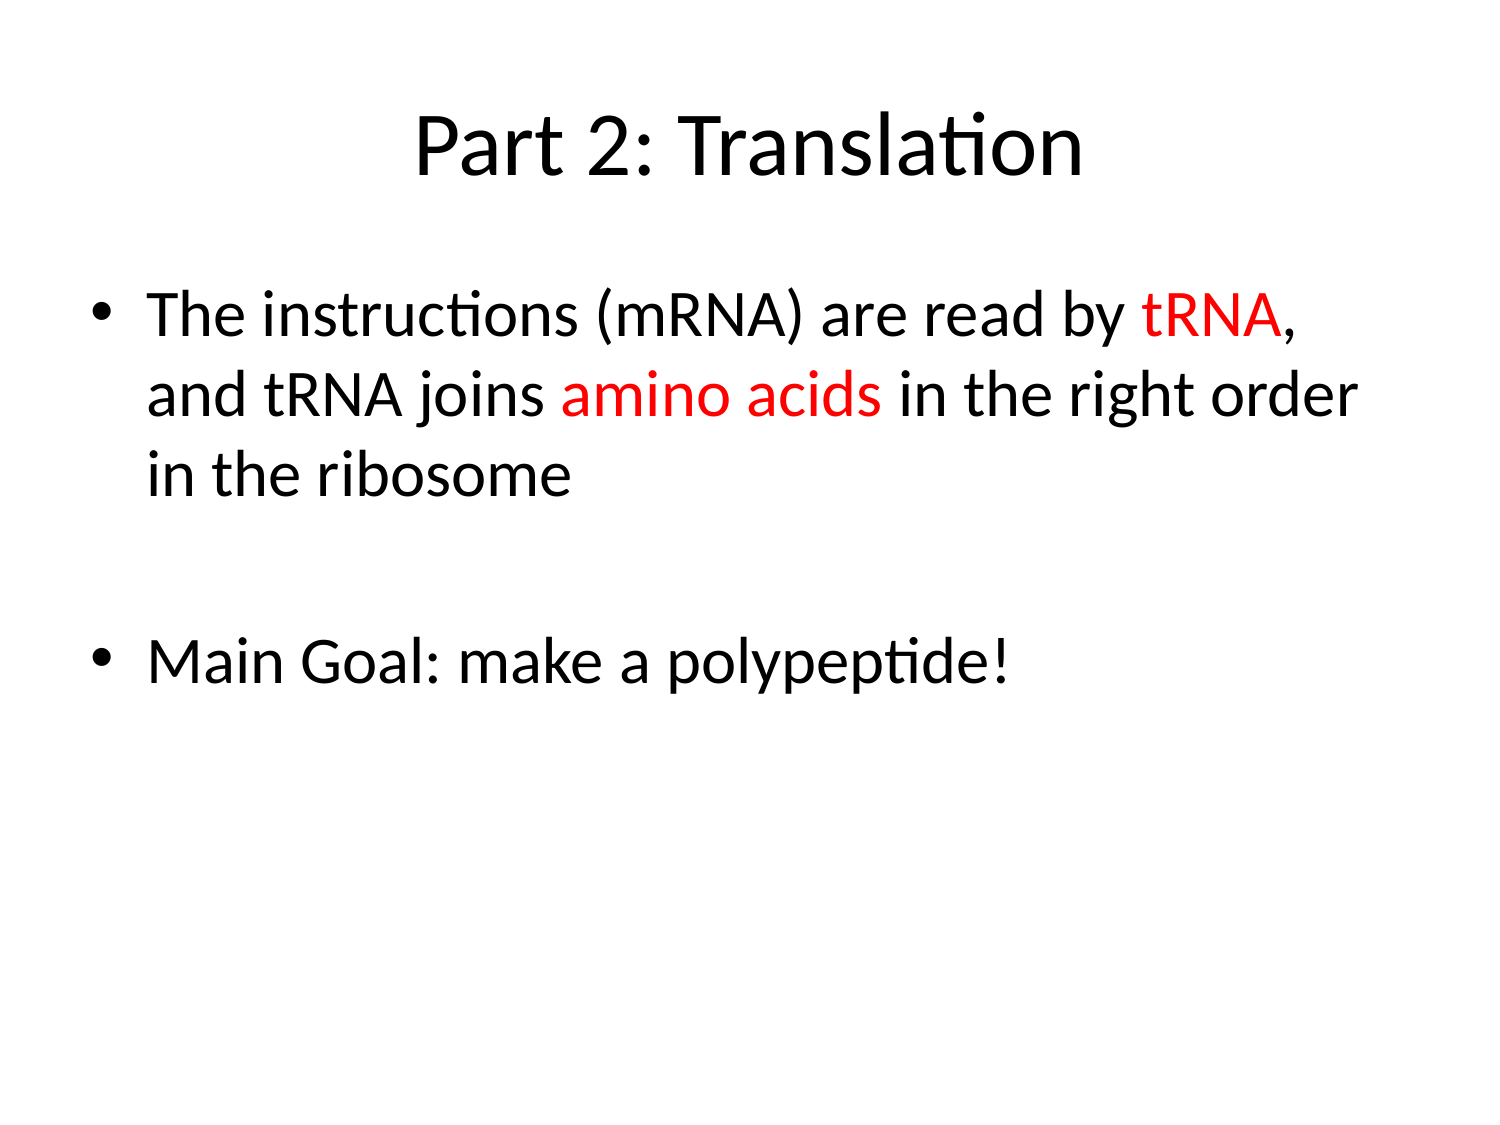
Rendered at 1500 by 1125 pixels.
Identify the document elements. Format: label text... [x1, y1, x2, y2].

list The instructions (mRNA) are read by tRNA, and tRNA joins amino acids in the right order in the ribosome Main Goal: make a polypeptide! [74, 262, 1426, 1006]
title Part 2: Translation [74, 44, 1426, 233]
